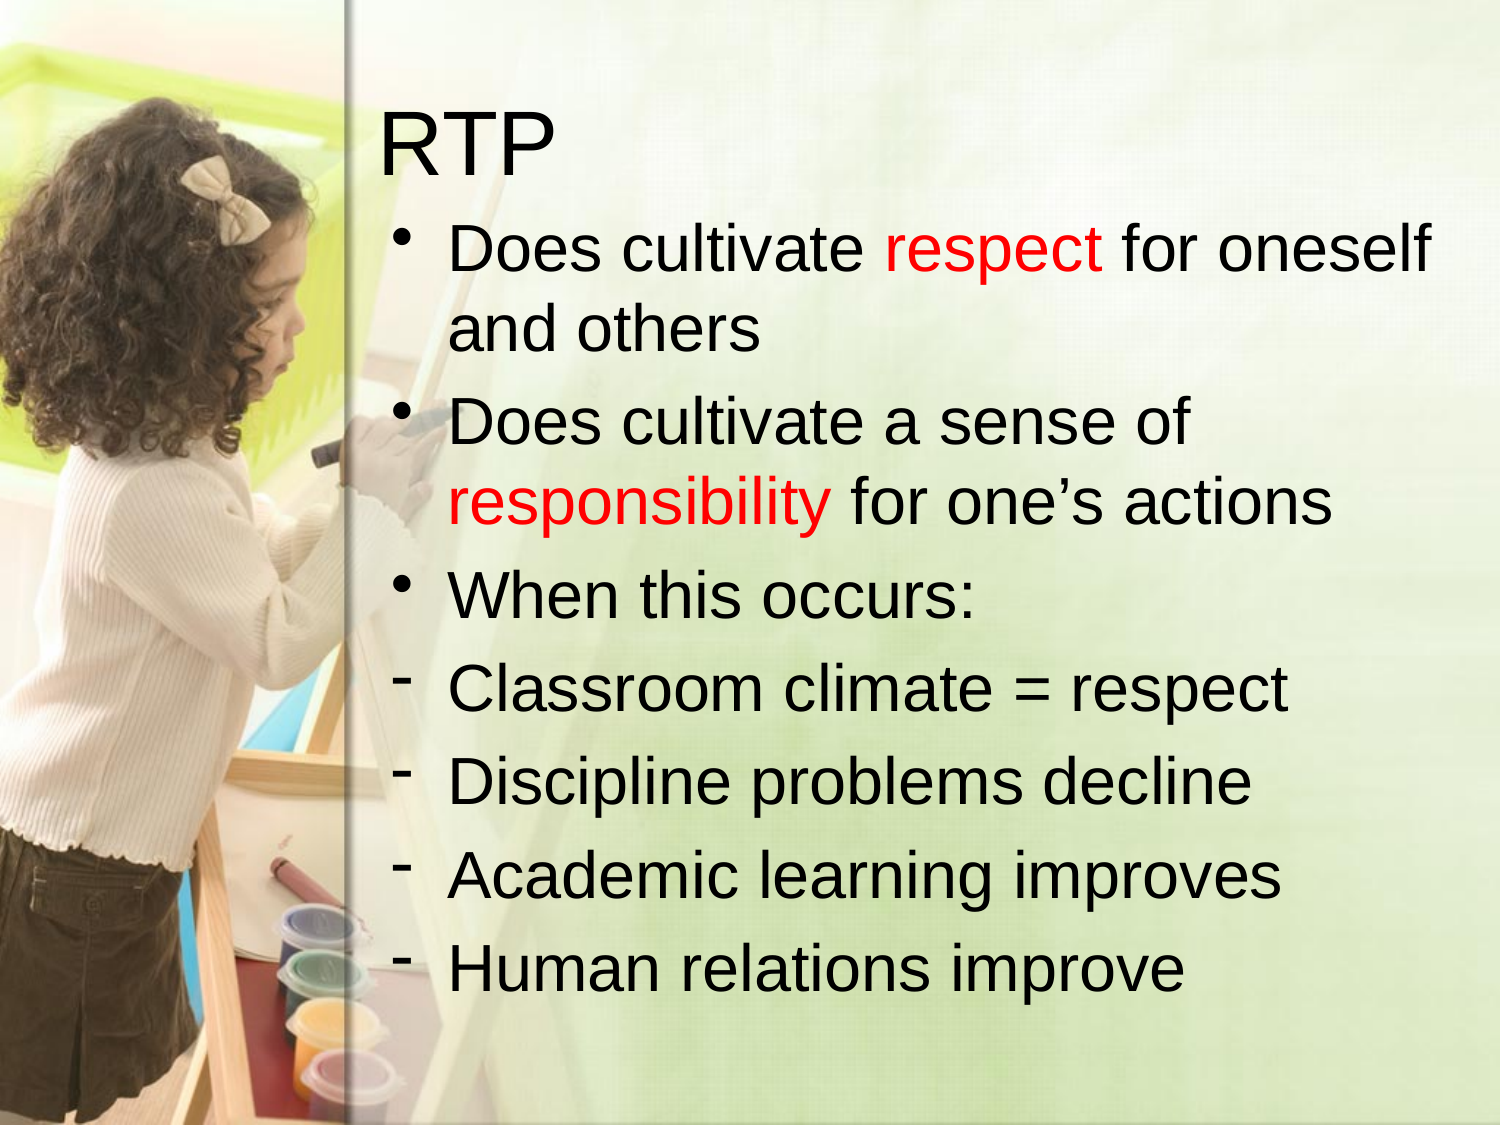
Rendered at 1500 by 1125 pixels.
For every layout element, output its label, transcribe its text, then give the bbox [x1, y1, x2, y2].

title RTP [362, 44, 1488, 233]
list Does cultivate respect for oneself and others Does cultivate a sense of responsibility for one’s actions When this occurs: Classroom climate = respect Discipline problems decline Academic learning improves Human relations improve [375, 197, 1500, 941]
picture [0, 0, 1500, 1125]
